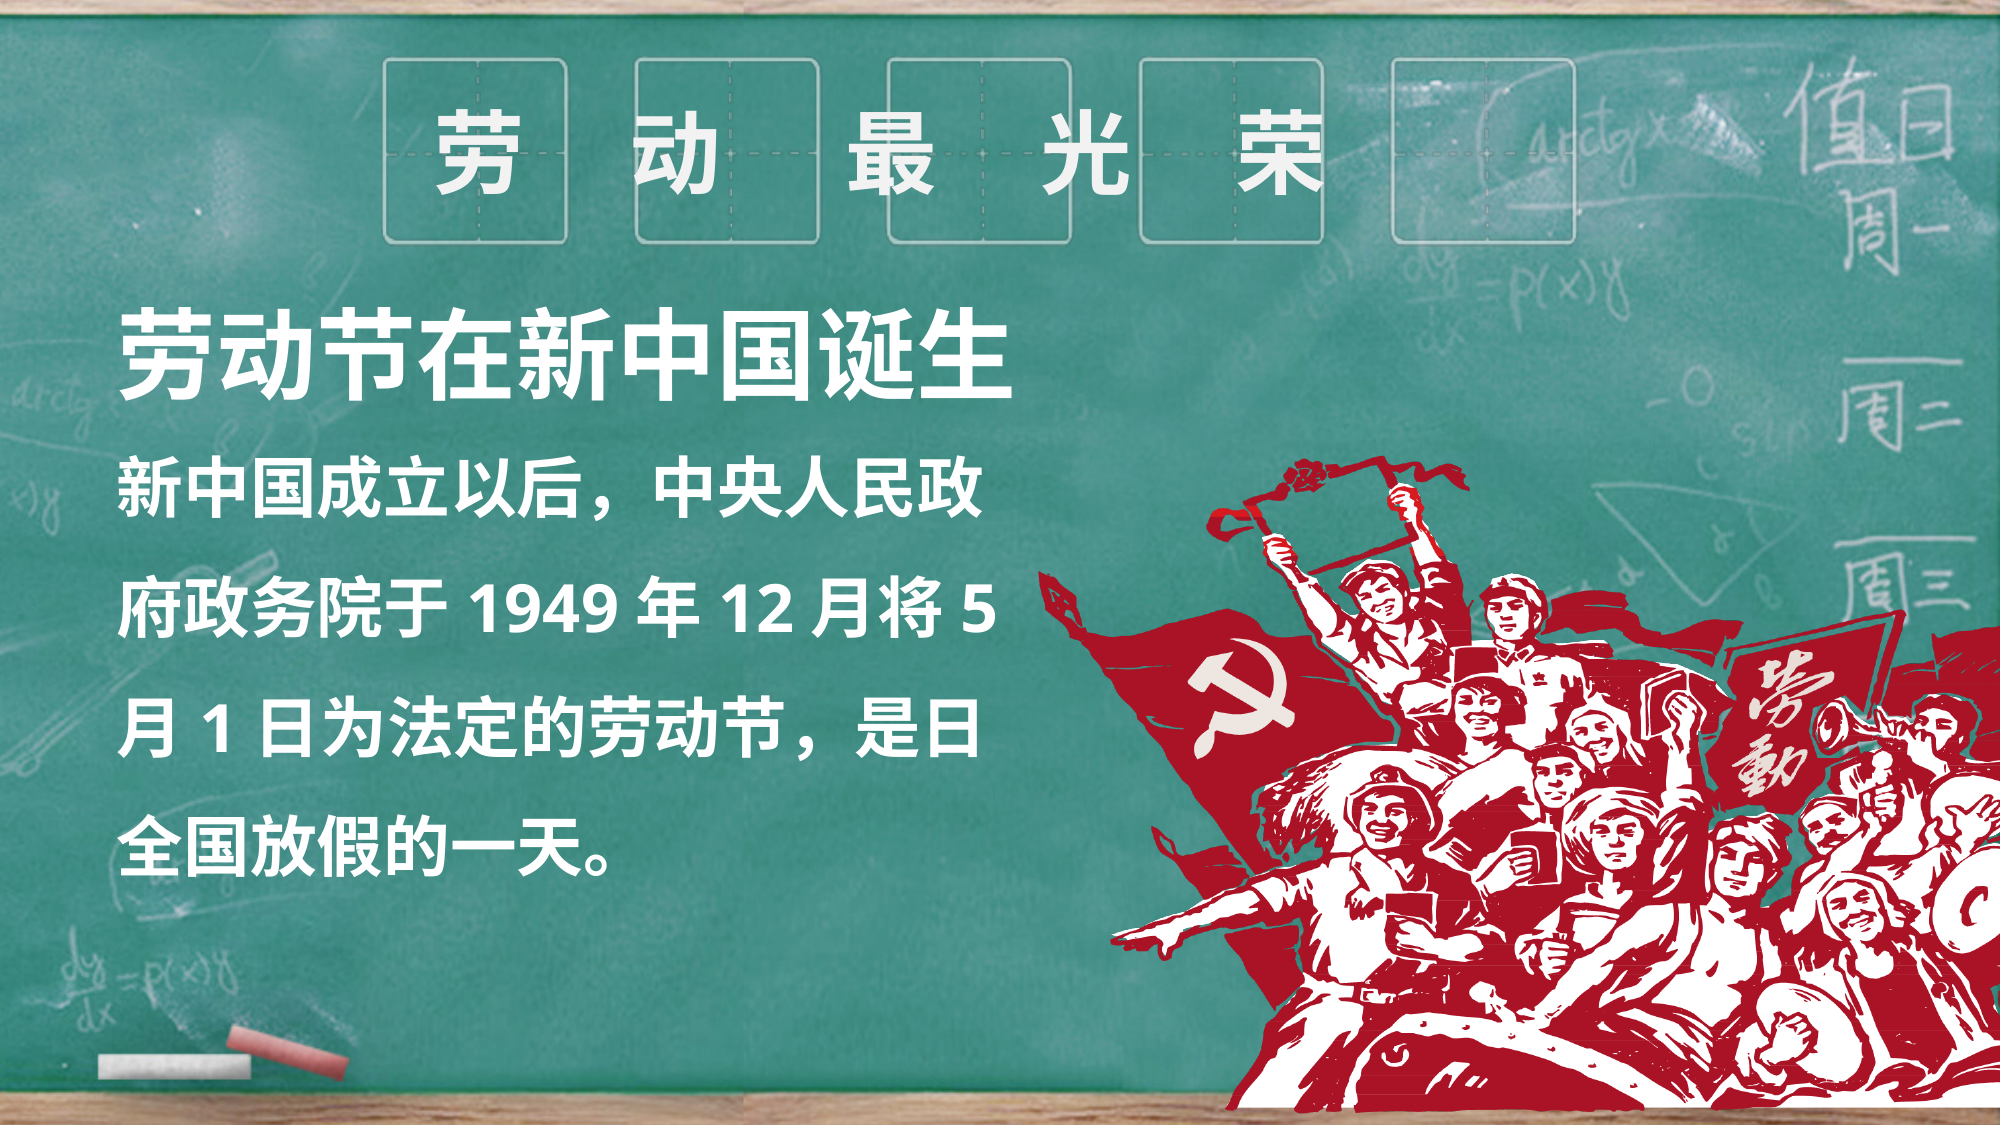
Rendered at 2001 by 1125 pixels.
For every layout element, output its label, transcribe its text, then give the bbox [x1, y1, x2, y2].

picture [0, 0, 2000, 1125]
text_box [380, 56, 1683, 247]
text_box 劳动节在新中国诞生 [101, 273, 986, 373]
text_box 新中国成立以后，中央人民政府政务院于1949年12月将5月1日为法定的劳动节，是日全国放假的一天。 [101, 595, 986, 696]
